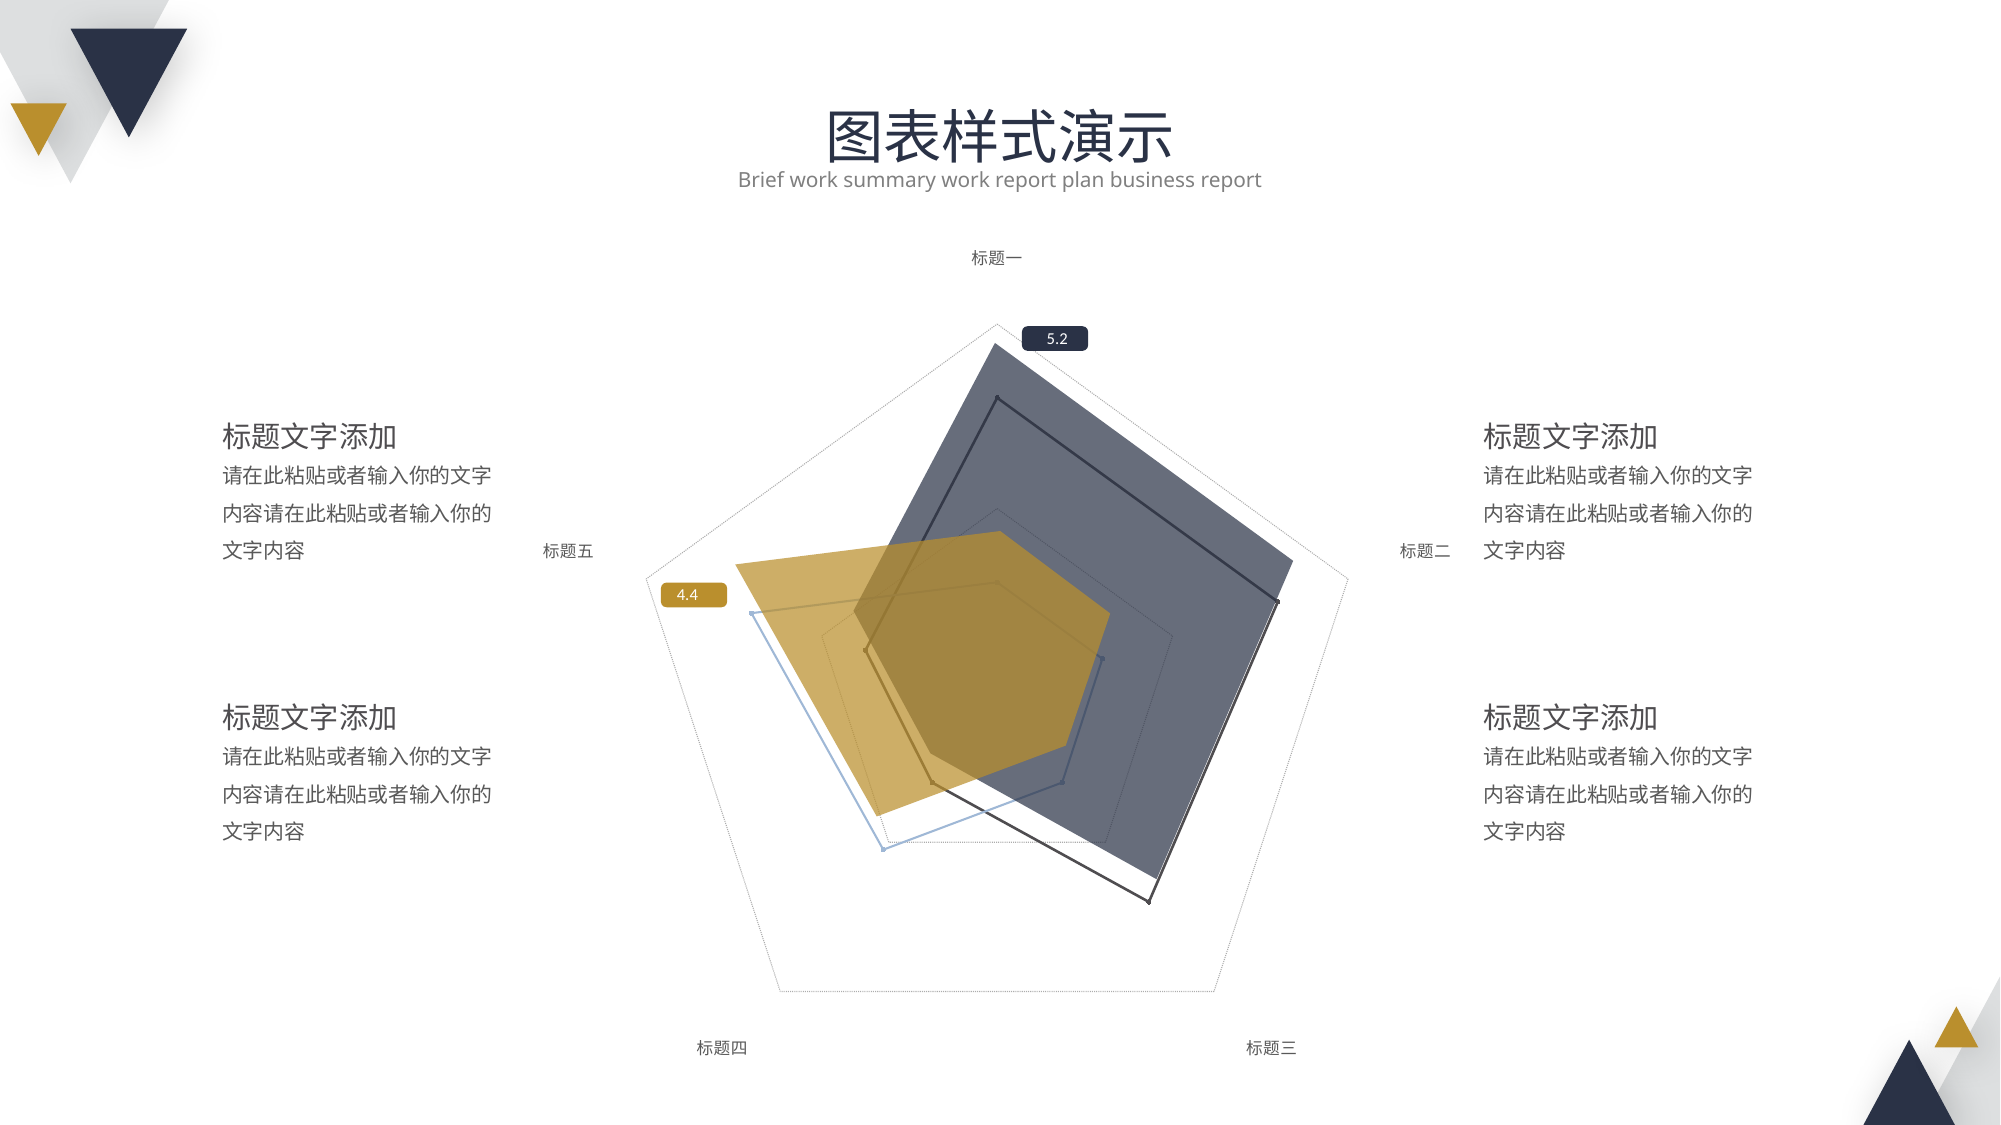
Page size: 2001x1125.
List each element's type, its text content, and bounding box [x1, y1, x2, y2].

text_box 标题文字添加 [1635, 393, 1799, 449]
text_box 标题文字添加 [207, 393, 359, 442]
text_box 请在此粘贴或者输入你的文字内容请在此粘贴或者输入你的文字内容 [207, 723, 359, 817]
text_box 请在此粘贴或者输入你的文字内容请在此粘贴或者输入你的文字内容 [1635, 442, 1787, 536]
text_box 标题文字添加 [1635, 674, 1799, 730]
chart [359, 229, 1635, 1079]
text_box 请在此粘贴或者输入你的文字内容请在此粘贴或者输入你的文字内容 [1635, 723, 1787, 817]
text_box 请在此粘贴或者输入你的文字内容请在此粘贴或者输入你的文字内容 [207, 442, 359, 536]
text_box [1021, 320, 1098, 356]
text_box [660, 576, 728, 612]
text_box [609, 79, 1391, 198]
text_box 标题文字添加 [207, 674, 359, 723]
